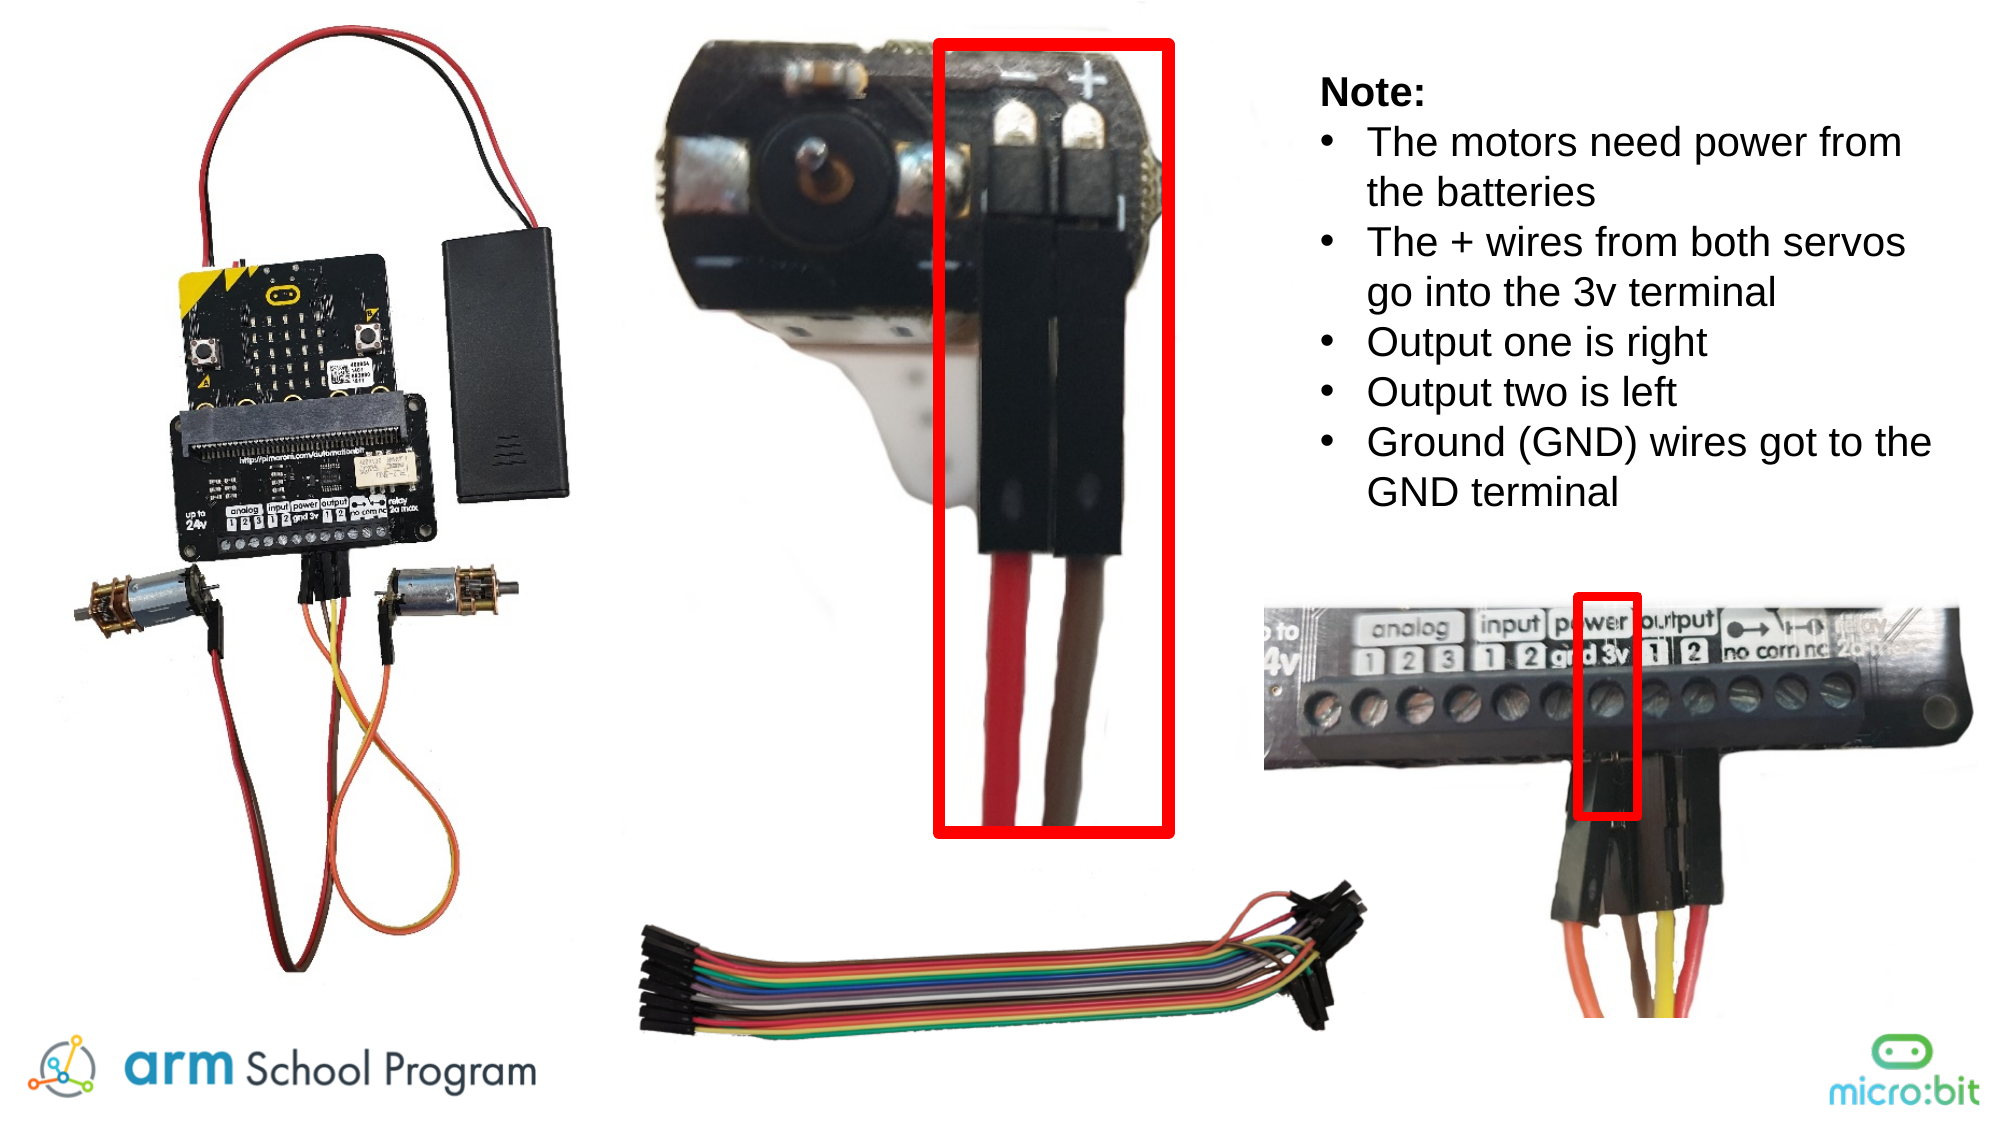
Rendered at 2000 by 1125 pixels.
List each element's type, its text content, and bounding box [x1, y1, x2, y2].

picture [20, 1029, 545, 1107]
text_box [622, 1, 1306, 836]
picture [44, 25, 607, 987]
picture [636, 596, 1979, 1125]
text_box Note: The motors need power from the batteries The + wires from both servos go into the 3v terminal Output one is right Output two is left Ground (GND) wires got to the GND terminal [1310, 57, 1955, 573]
picture [1829, 1029, 1980, 1106]
